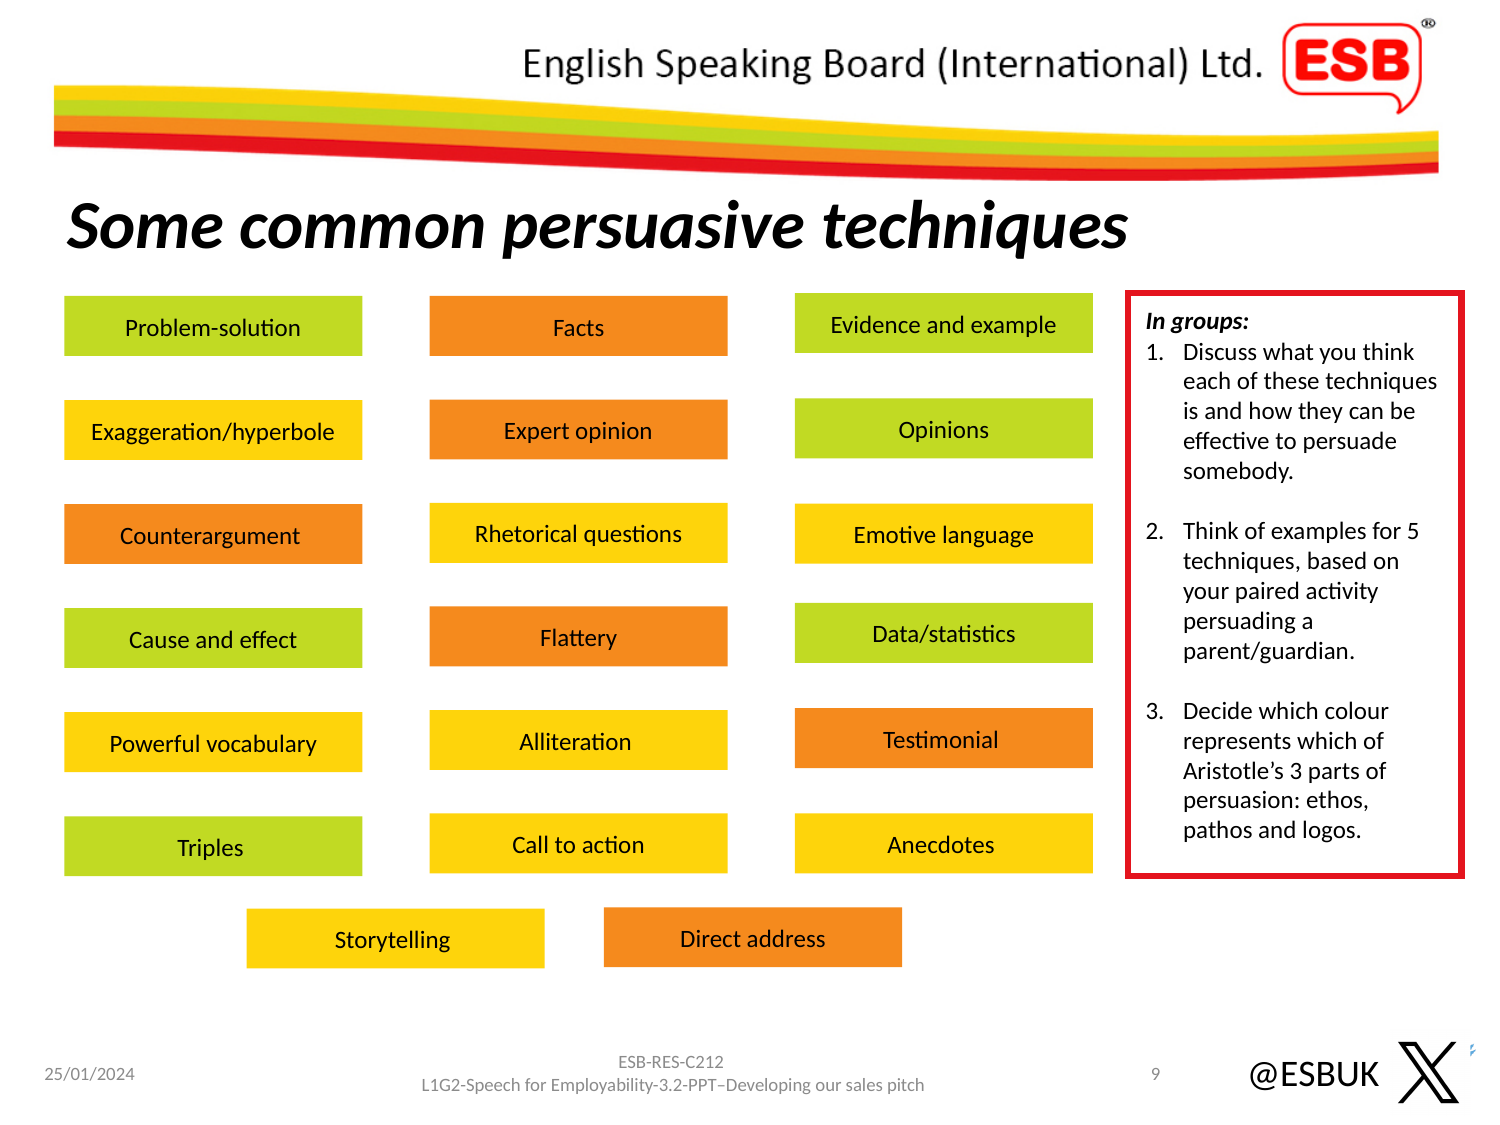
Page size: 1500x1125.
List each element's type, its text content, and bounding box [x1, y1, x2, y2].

text_box Flattery [429, 605, 729, 667]
text_box Problem-solution [63, 295, 363, 357]
text_box Call to action [429, 812, 729, 874]
text_box Storytelling [246, 908, 546, 969]
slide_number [29, 1042, 367, 1103]
text_box Testimonial [794, 707, 1094, 769]
text_box Data/statistics [794, 602, 1094, 664]
picture [1390, 1029, 1476, 1116]
text_box Triples [63, 815, 363, 877]
text_box Anecdotes [794, 812, 1094, 874]
slide_number 9 [930, 1042, 1176, 1103]
text_box Expert opinion [429, 398, 729, 460]
text_box Facts [429, 295, 729, 357]
text_box Evidence and example [794, 292, 1094, 354]
picture [0, 0, 1500, 189]
text_box Emotive language [794, 503, 1094, 565]
text_box Exaggeration/hyperbole [63, 399, 363, 461]
title Some common persuasive techniques [52, 172, 1346, 279]
text_box Alliteration [429, 709, 729, 771]
text_box In groups: Discuss what you think each of these techniques is and how they can be effective to persuade somebody. Think of examples for 5 techniques, based on your paired activity persuading a parent/guardian. Decide which colour represents which of Aristotle’s 3 parts of persuasion: ethos, pathos and logos. [1127, 292, 1463, 877]
text_box Cause and effect [63, 607, 363, 669]
footer ESB-RES-C212 L1G2-Speech for Employability-3.2-PPT–Developing our sales pitch [395, 1042, 930, 1103]
text_box Rhetorical questions [429, 502, 729, 564]
text_box Powerful vocabulary [63, 711, 363, 773]
text_box Direct address [603, 906, 903, 968]
text_box Opinions [794, 397, 1094, 459]
text_box Counterargument [63, 503, 363, 565]
